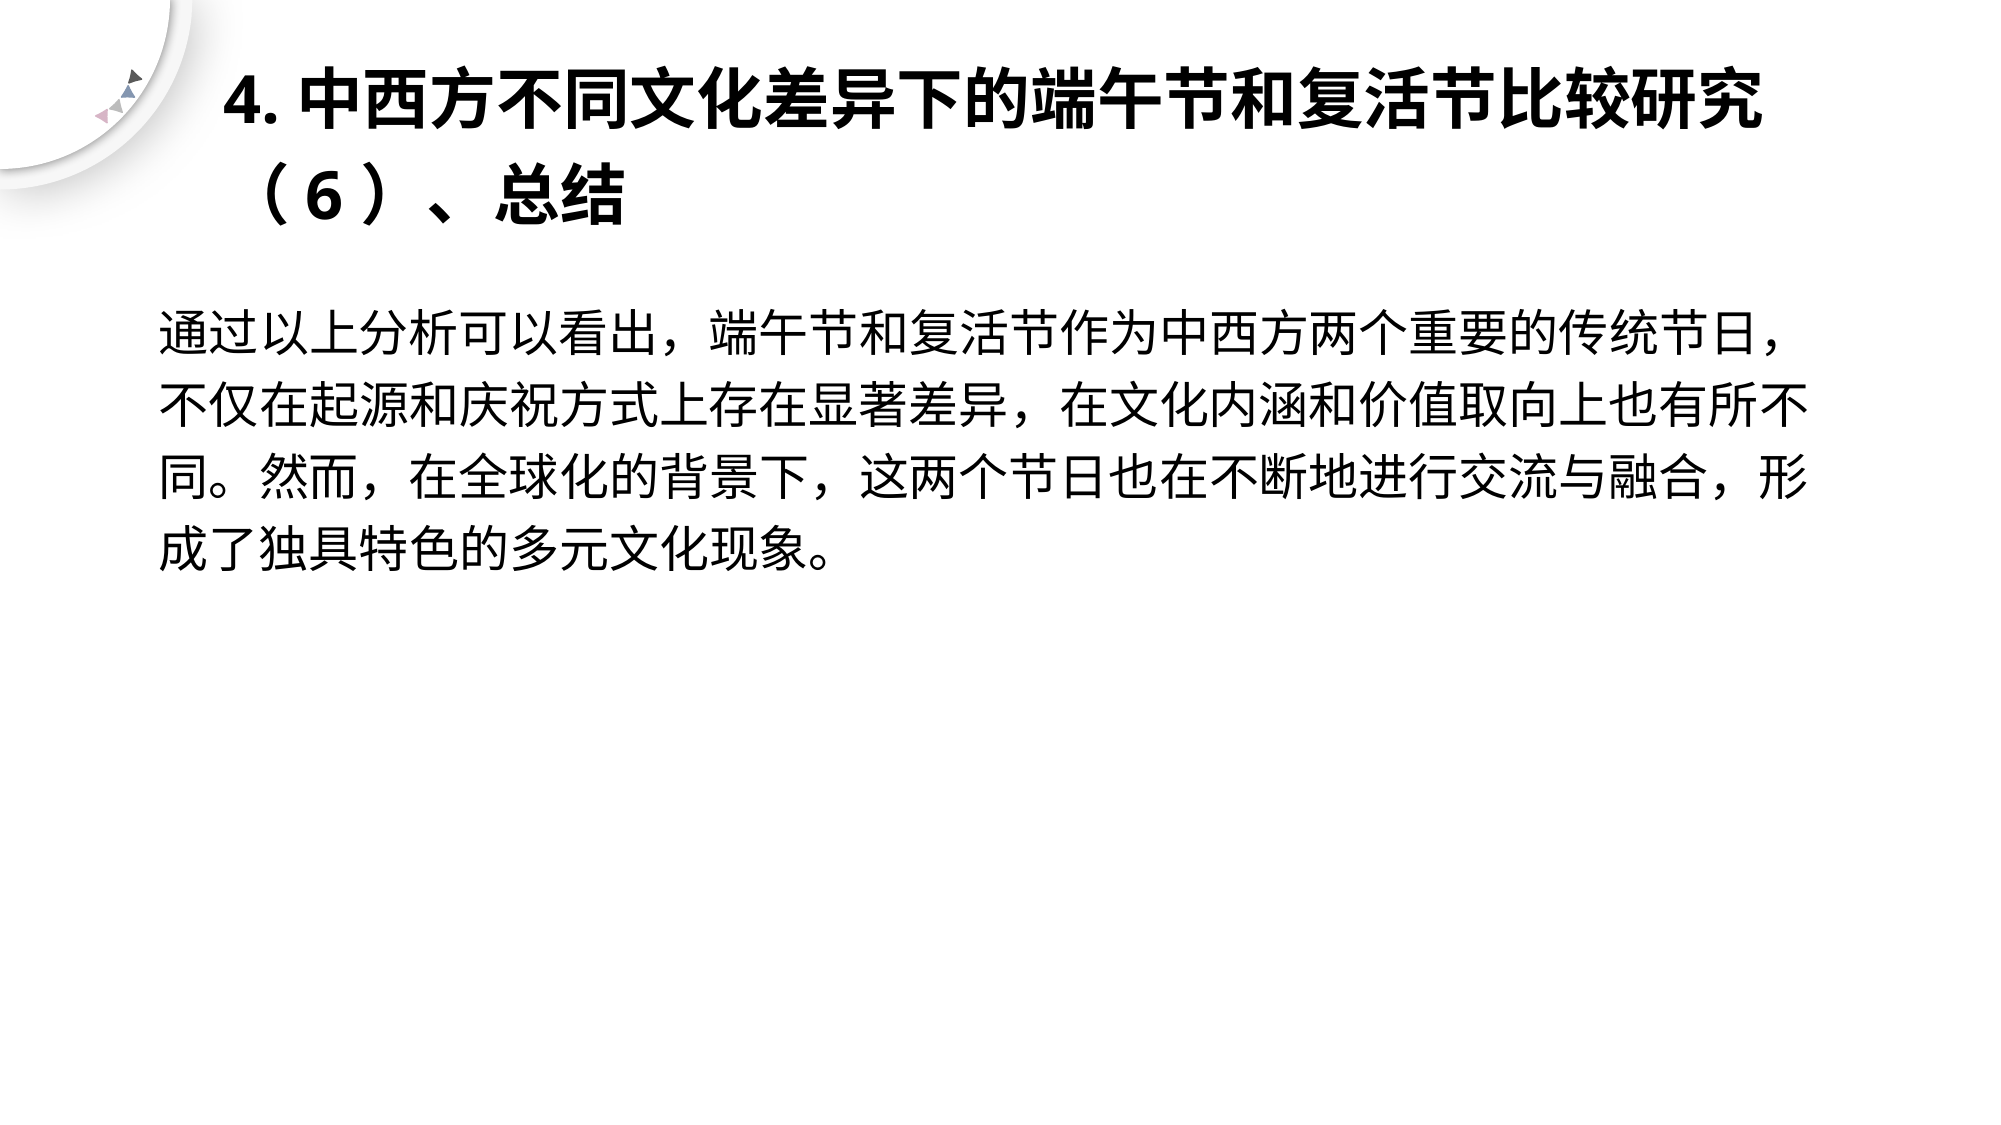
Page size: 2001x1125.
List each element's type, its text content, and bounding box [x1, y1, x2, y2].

title 4.中西方不同文化差异下的端午节和复活节比较研究 （6）、总结 [208, 45, 1812, 230]
list 通过以上分析可以看出，端午节和复活节作为中西方两个重要的传统节日，不仅在起源和庆祝方式上存在显著差异，在文化内涵和价值取向上也有所不同。然而，在全球化的背景下，这两个节日也在不断地进行交流与融合，形成了独具特色的多元文化现象。 [143, 281, 1869, 996]
